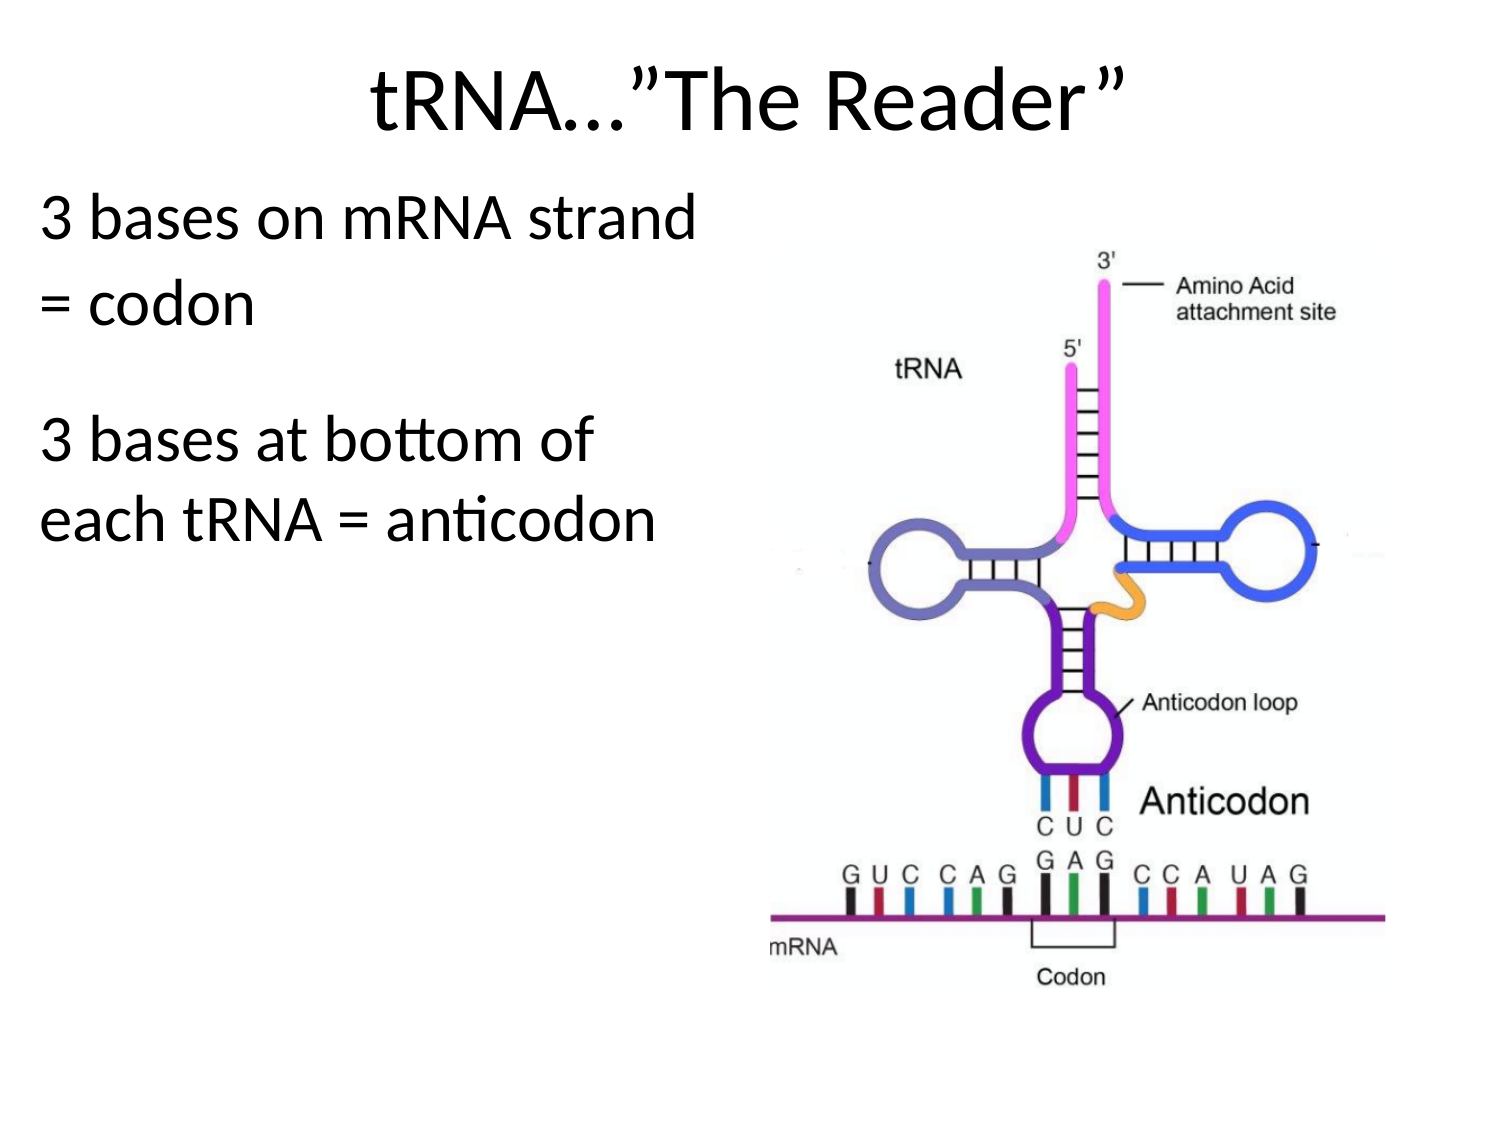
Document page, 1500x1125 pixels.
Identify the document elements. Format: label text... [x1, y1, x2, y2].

title tRNA…”The Reader” [74, 0, 1426, 188]
text_box 3 bases at bottom of each tRNA = anticodon [24, 387, 715, 563]
list 3 bases on mRNA strand = codon [24, 174, 738, 363]
picture [749, 249, 1391, 990]
